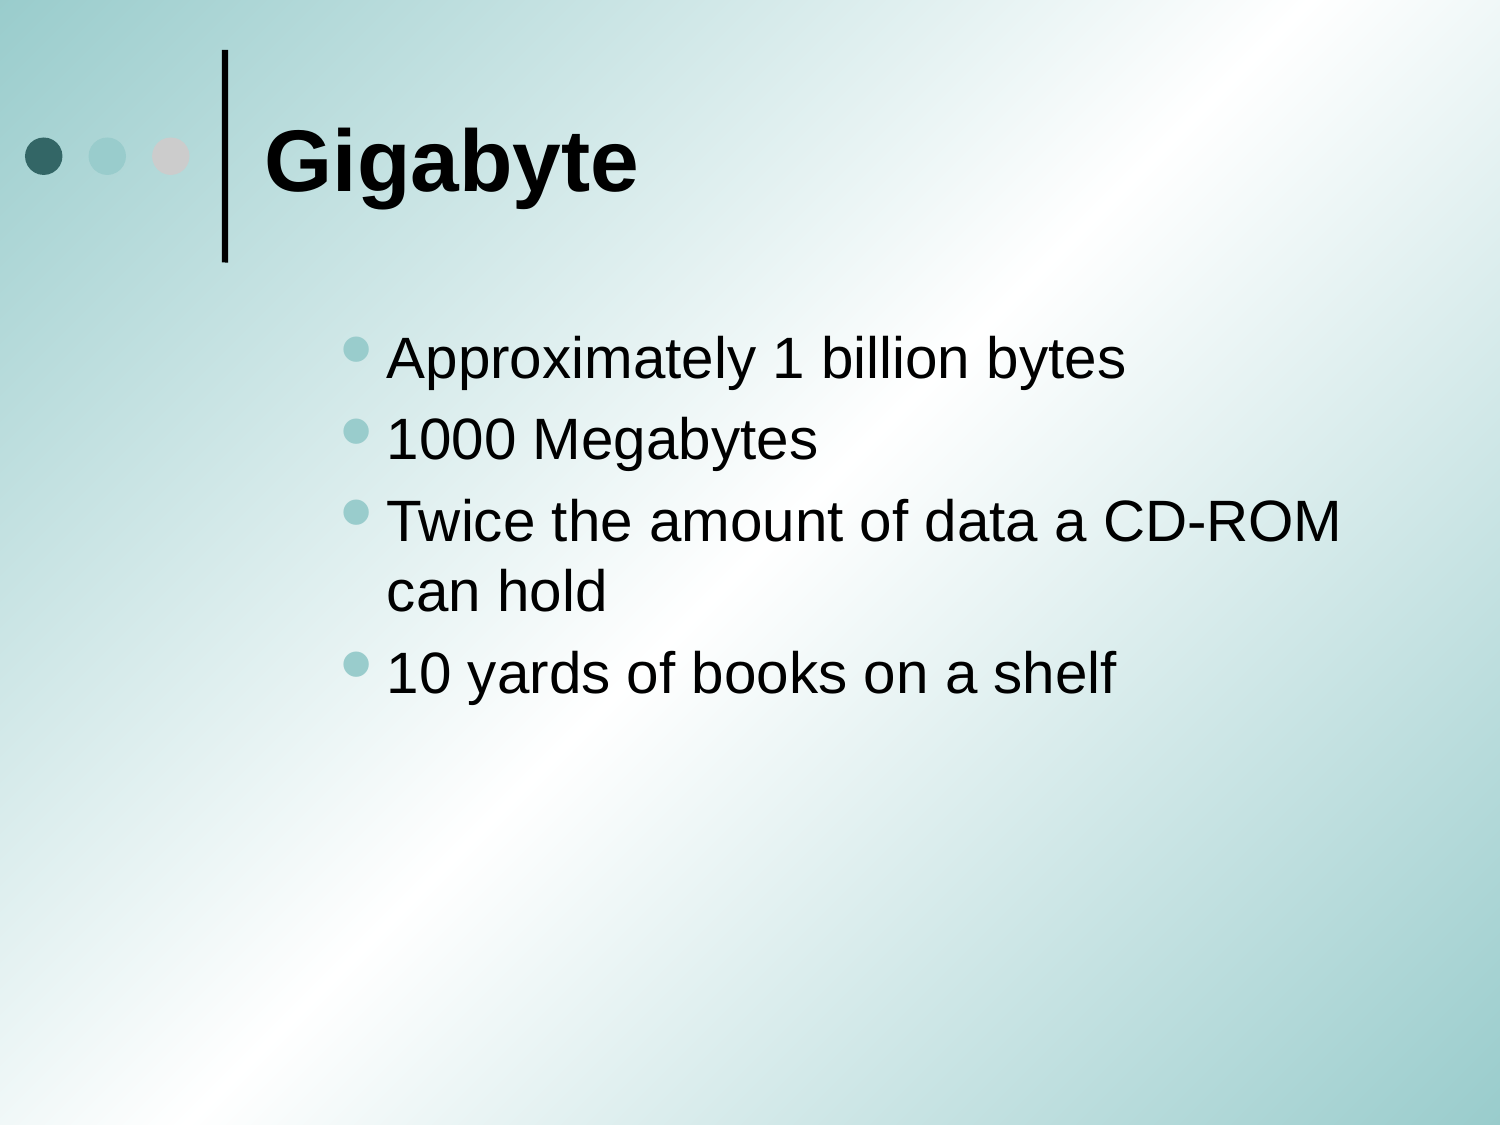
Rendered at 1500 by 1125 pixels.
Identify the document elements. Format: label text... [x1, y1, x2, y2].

title Gigabyte [249, 30, 1401, 282]
list Approximately 1 billion bytes 1000 Megabytes Twice the amount of data a CD-ROM can hold 10 yards of books on a shelf [249, 312, 1401, 988]
